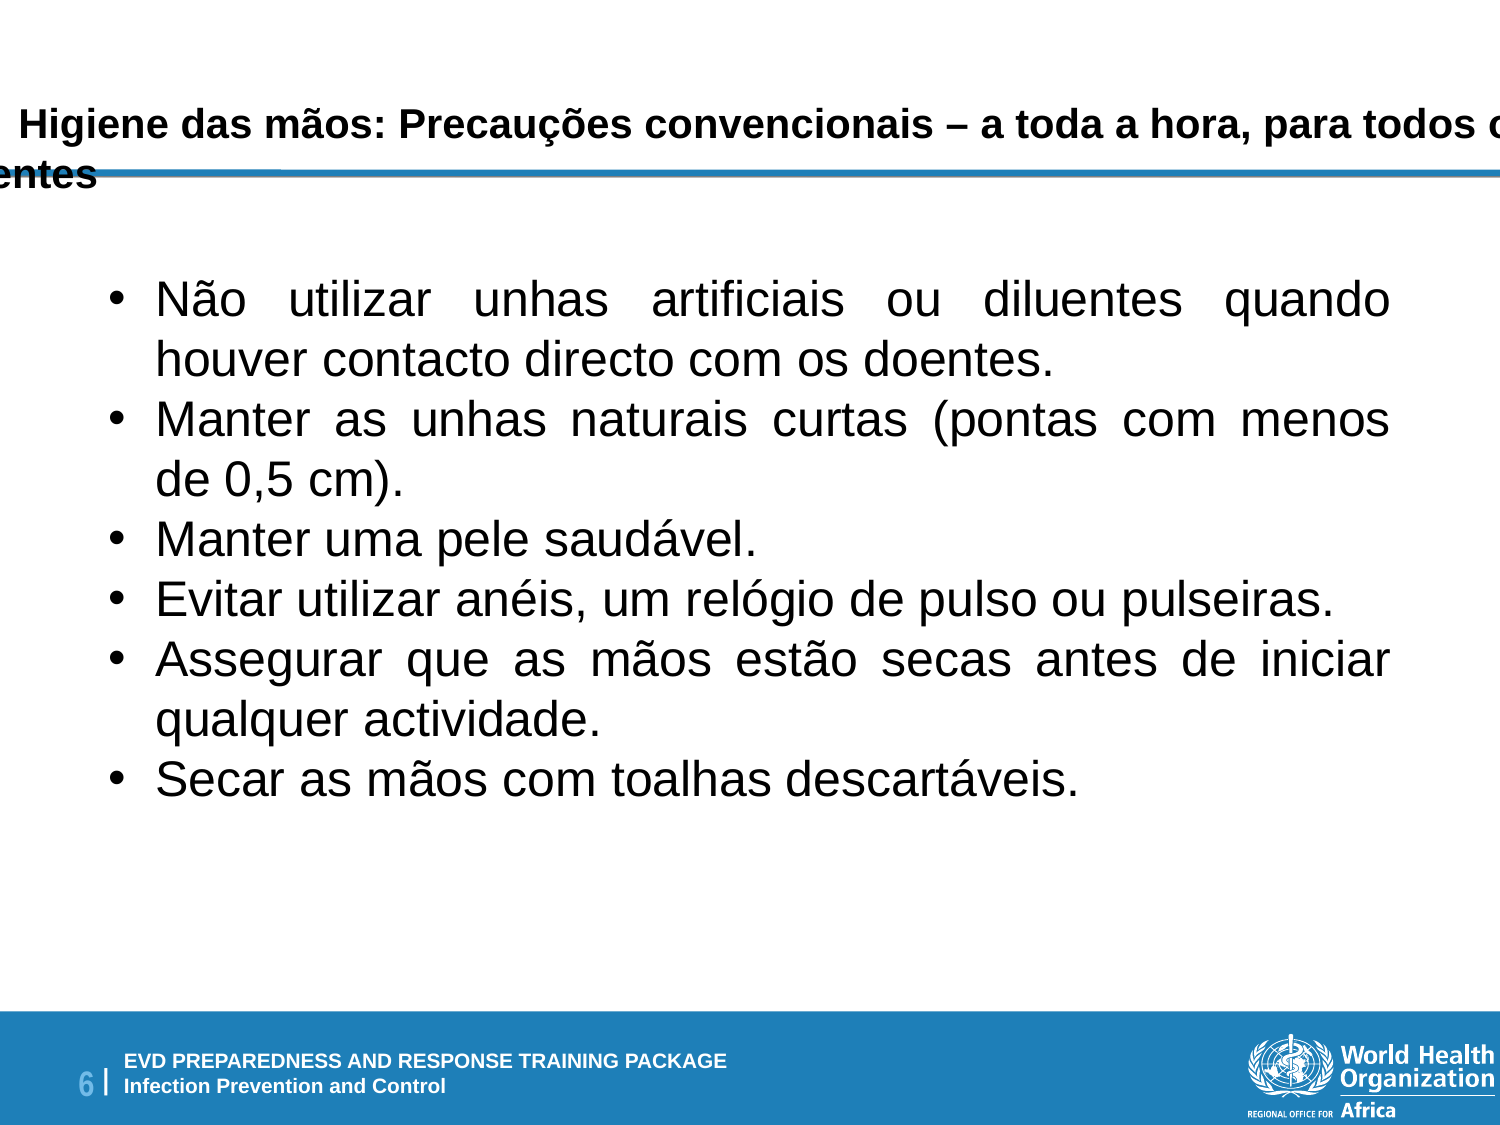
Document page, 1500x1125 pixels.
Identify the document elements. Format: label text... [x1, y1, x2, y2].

text_box Higiene das mãos: Precauções convencionais – a toda a hora, para todos os doentes [0, 89, 1500, 205]
text_box Não utilizar unhas artificiais ou diluentes quando houver contacto directo com os doentes. Manter as unhas naturais curtas (pontas com menos de 0,5 cm). Manter uma pele saudável. Evitar utilizar anéis, um relógio de pulso ou pulseiras. Assegurar que as mãos estão secas antes de iniciar qualquer actividade. Secar as mãos com toalhas descartáveis. [93, 259, 1407, 860]
